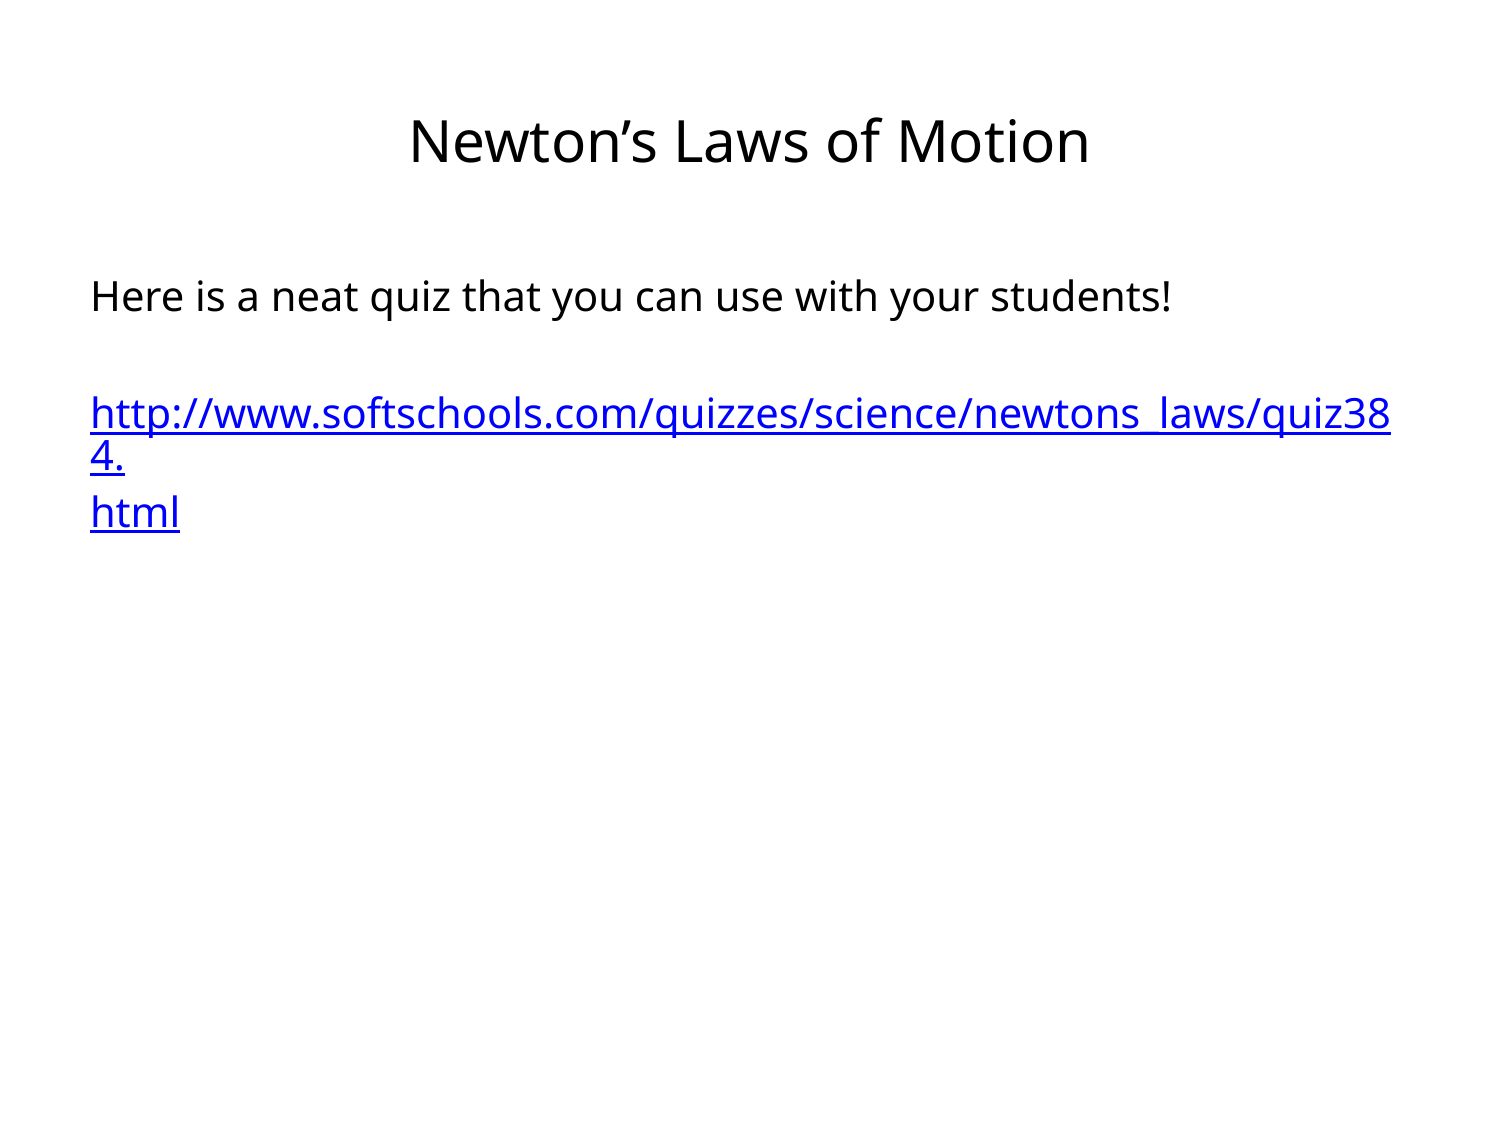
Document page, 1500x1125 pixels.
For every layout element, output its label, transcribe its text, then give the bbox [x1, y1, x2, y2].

list Here is a neat quiz that you can use with your students! http://www.softschools.com/quizzes/science/newtons_laws/quiz384.html [75, 262, 1425, 1005]
title Newton’s Laws of Motion [75, 45, 1425, 233]
